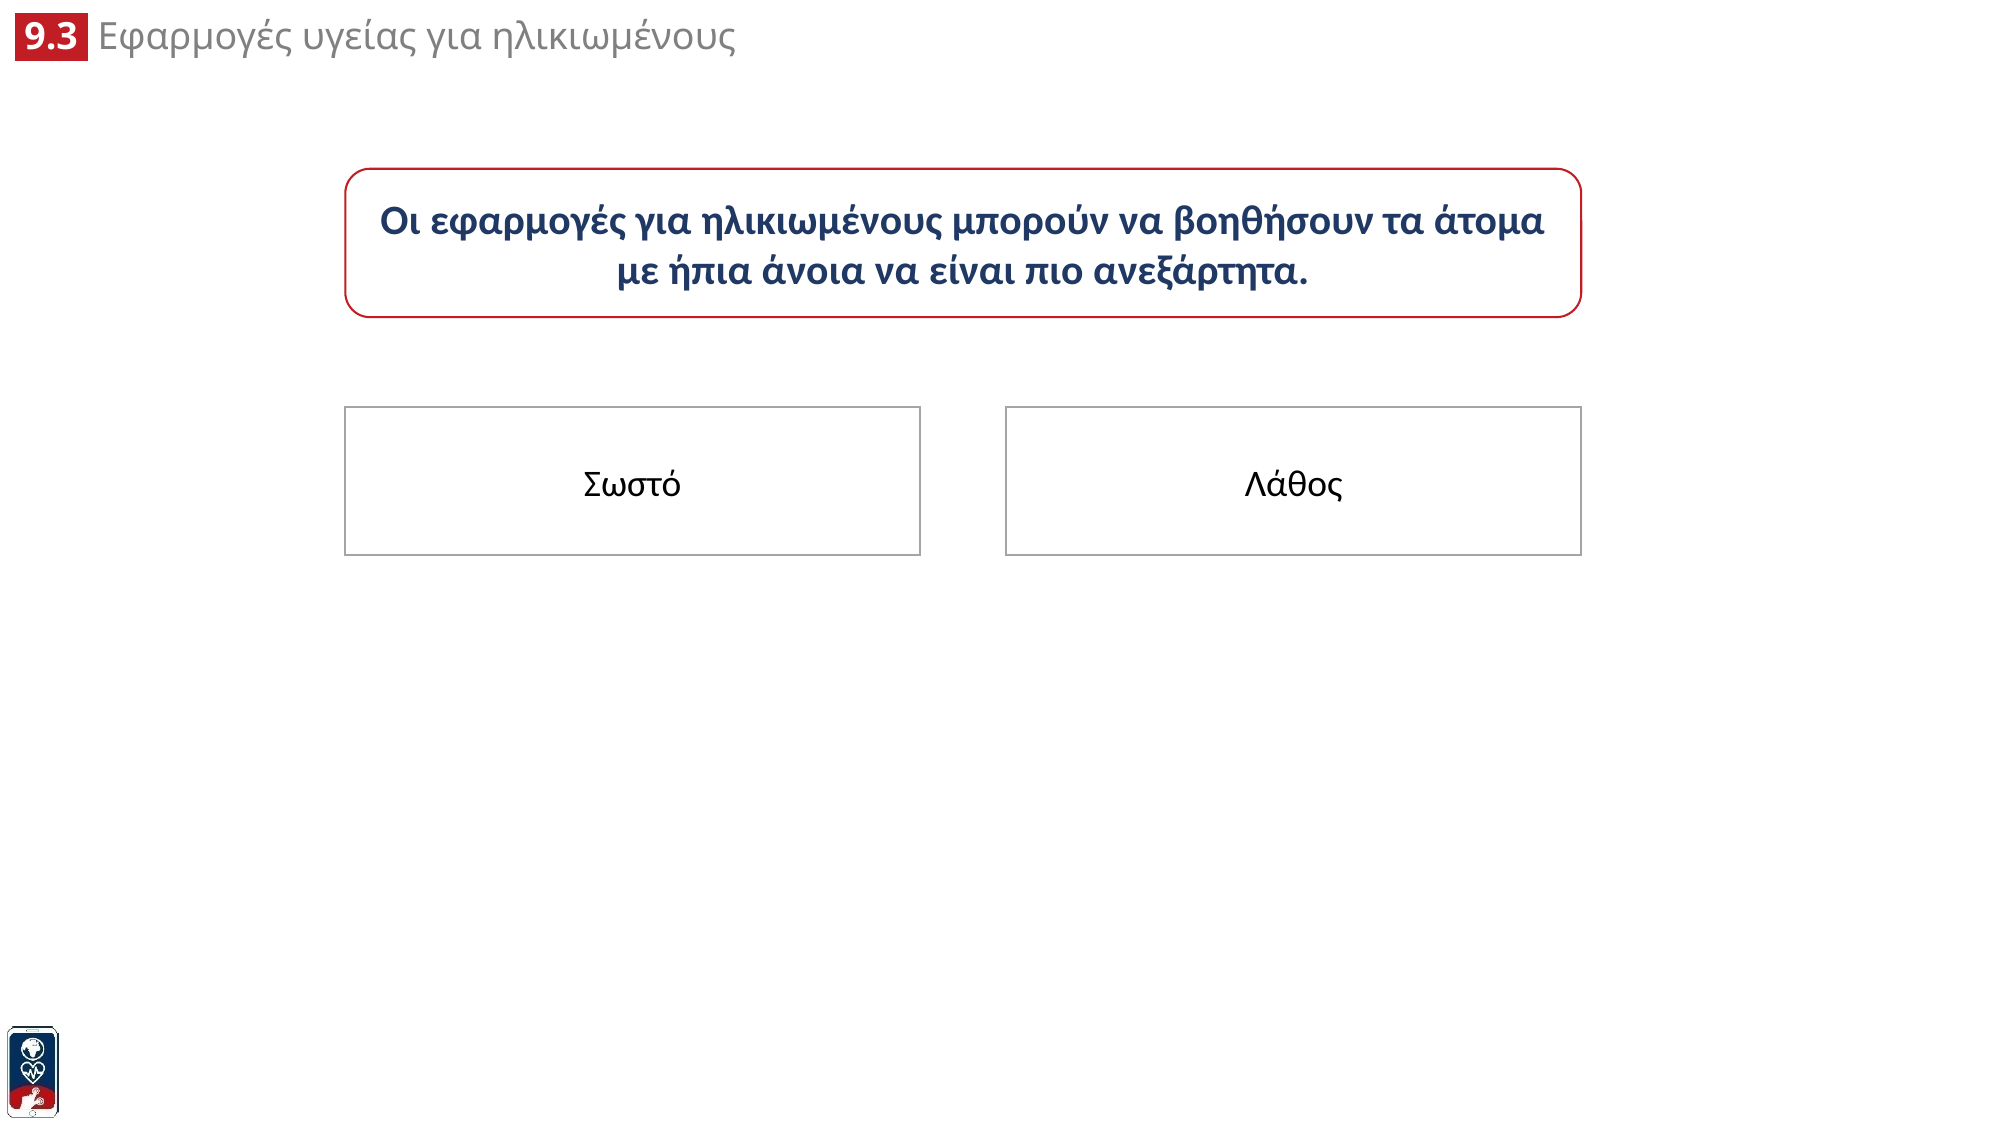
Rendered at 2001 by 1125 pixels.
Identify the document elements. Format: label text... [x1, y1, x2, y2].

text_box Οι εφαρμογές για ηλικιωμένους μπορούν να βοηθήσουν τα άτομα με ήπια άνοια να είναι πιο ανεξάρτητα. [344, 167, 1583, 319]
text_box Λάθος [1005, 406, 1582, 556]
picture [7, 1026, 59, 1118]
text_box Σωστό [344, 406, 921, 556]
